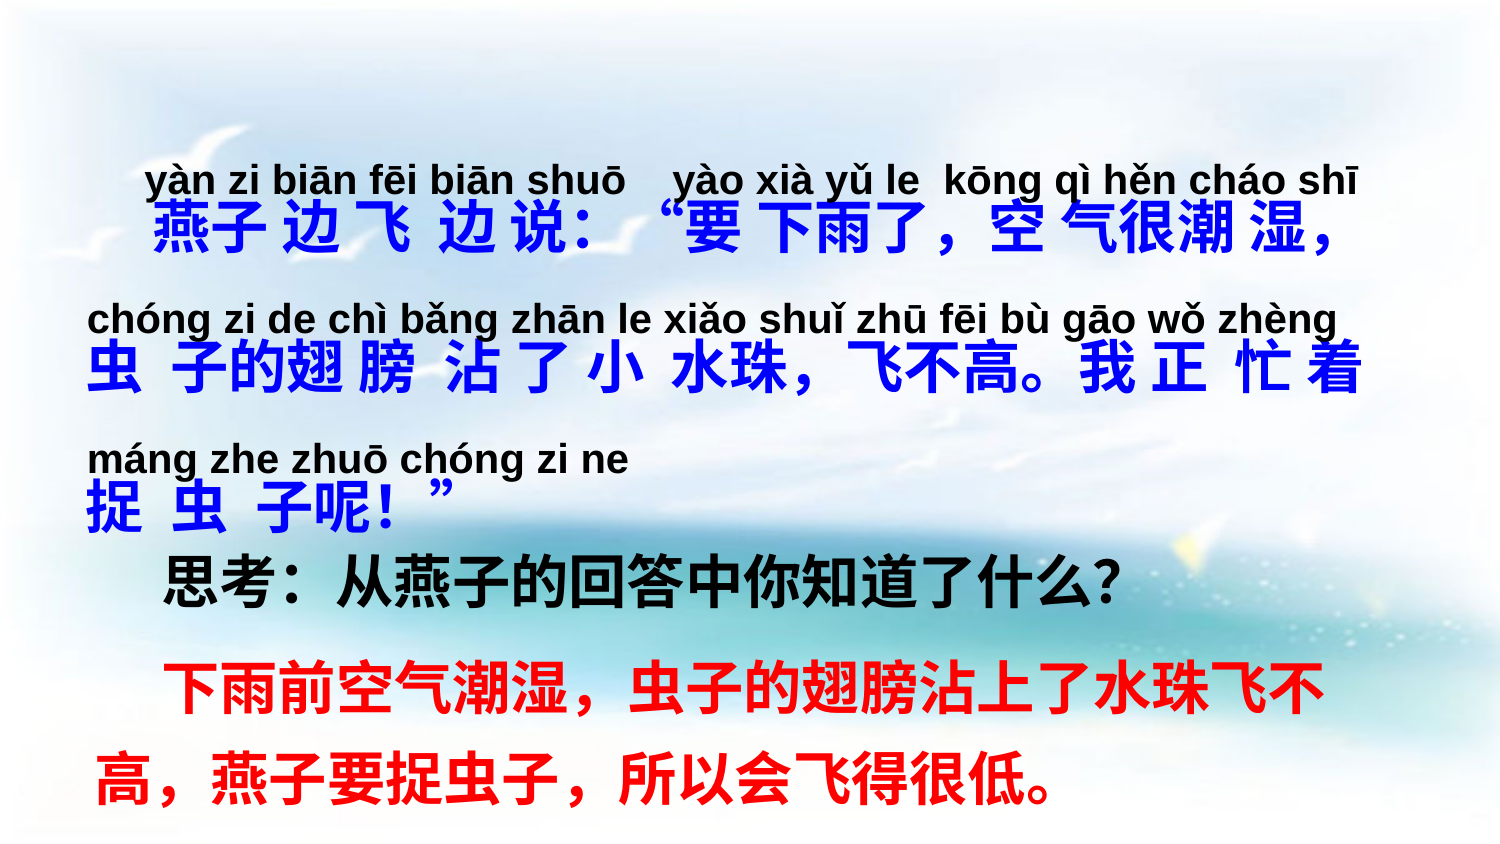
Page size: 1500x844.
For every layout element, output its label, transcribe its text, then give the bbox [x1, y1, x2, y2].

text_box 下雨前空气潮湿，虫子的翅膀沾上了水珠飞不高，燕子要捉虫子，所以会飞得很低。 [79, 622, 1434, 820]
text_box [70, 55, 1436, 553]
text_box 思考：从燕子的回答中你知道了什么？ [79, 560, 1363, 622]
picture [0, 0, 1500, 844]
